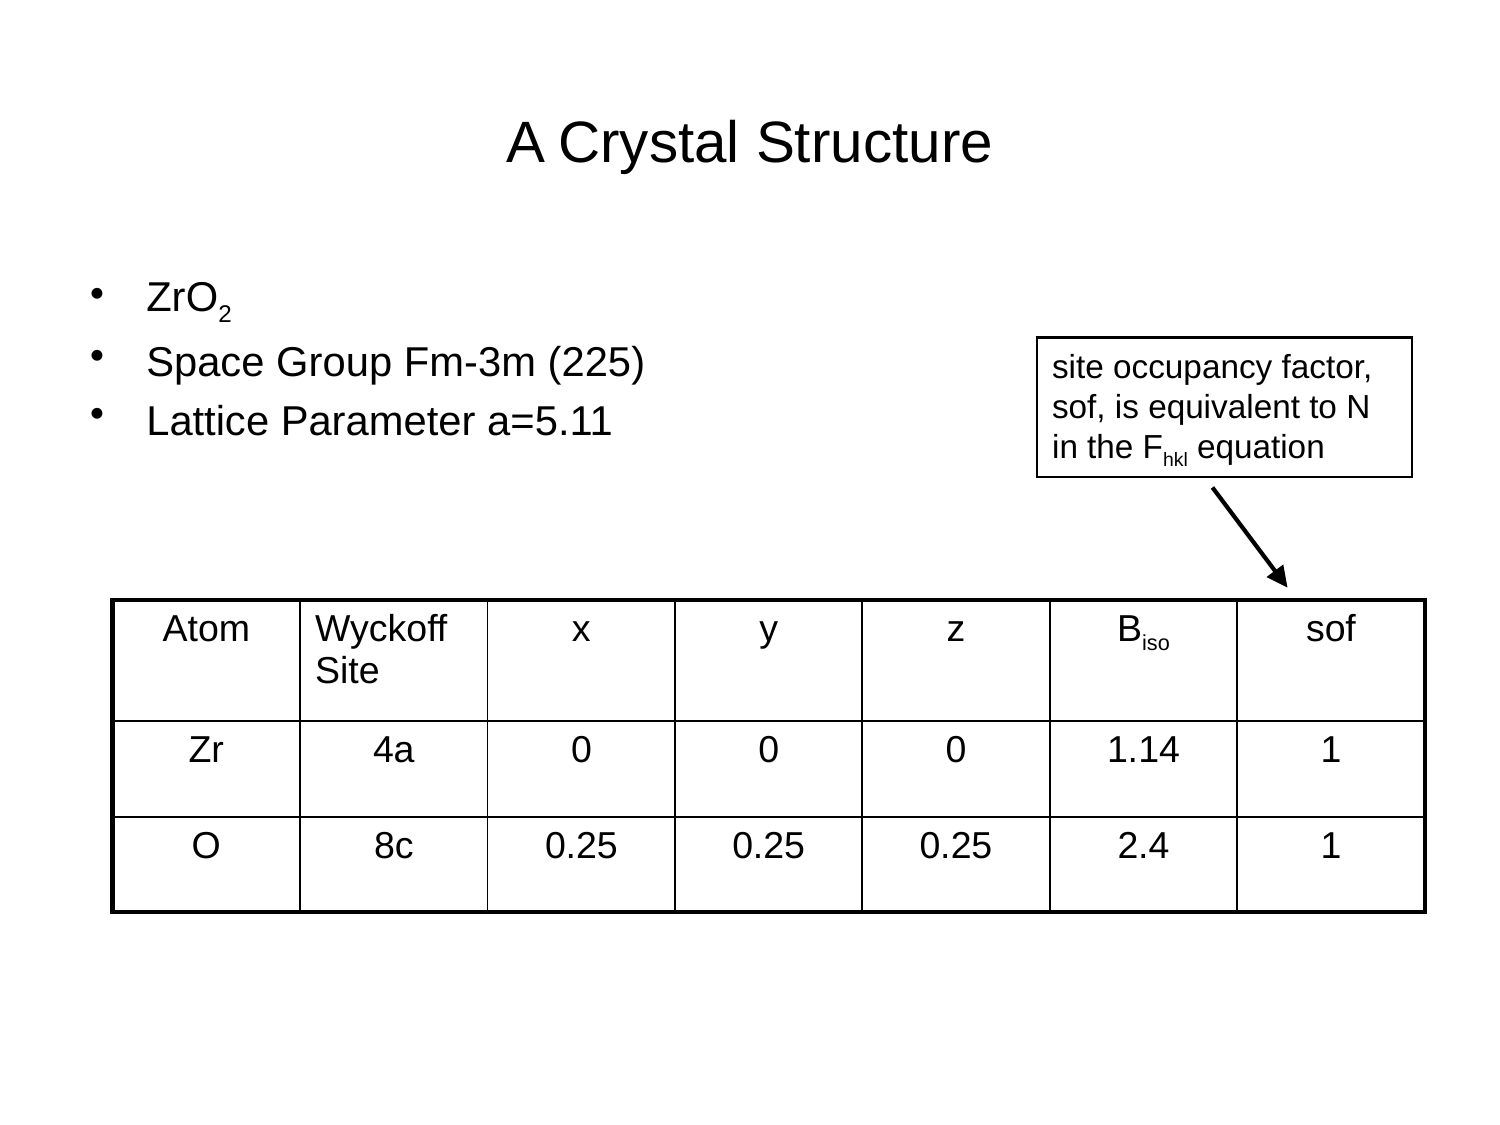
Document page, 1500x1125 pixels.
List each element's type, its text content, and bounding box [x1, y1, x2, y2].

table_cell 4a [301, 722, 487, 816]
text_box [1212, 487, 1288, 588]
list ZrO2 Space Group Fm-3m (225) Lattice Parameter a=5.11 [75, 262, 1388, 1005]
table_cell 0.25 [488, 818, 674, 910]
text_box site occupancy factor, sof, is equivalent to N in the Fhkl equation [1037, 337, 1413, 478]
table_cell Zr [115, 722, 299, 816]
table_header Biso [1051, 602, 1236, 720]
table_header x [488, 602, 674, 720]
table_cell 0 [676, 722, 861, 816]
table_header sof [1238, 602, 1423, 720]
table_cell 1 [1238, 818, 1423, 910]
table_cell 0 [863, 722, 1049, 816]
table_header z [863, 602, 1049, 720]
table_cell 1 [1238, 722, 1423, 816]
table_cell 0.25 [676, 818, 861, 910]
table_header y [676, 602, 861, 720]
table_cell 0 [488, 722, 674, 816]
title A Crystal Structure [75, 45, 1425, 233]
table_cell 2.4 [1051, 818, 1236, 910]
table_cell 0.25 [863, 818, 1049, 910]
table_cell 1.14 [1051, 722, 1236, 816]
table_cell O [115, 818, 299, 910]
table_header Atom [115, 602, 299, 720]
table_header Wyckoff Site [301, 602, 487, 720]
table_cell 8c [301, 818, 487, 910]
